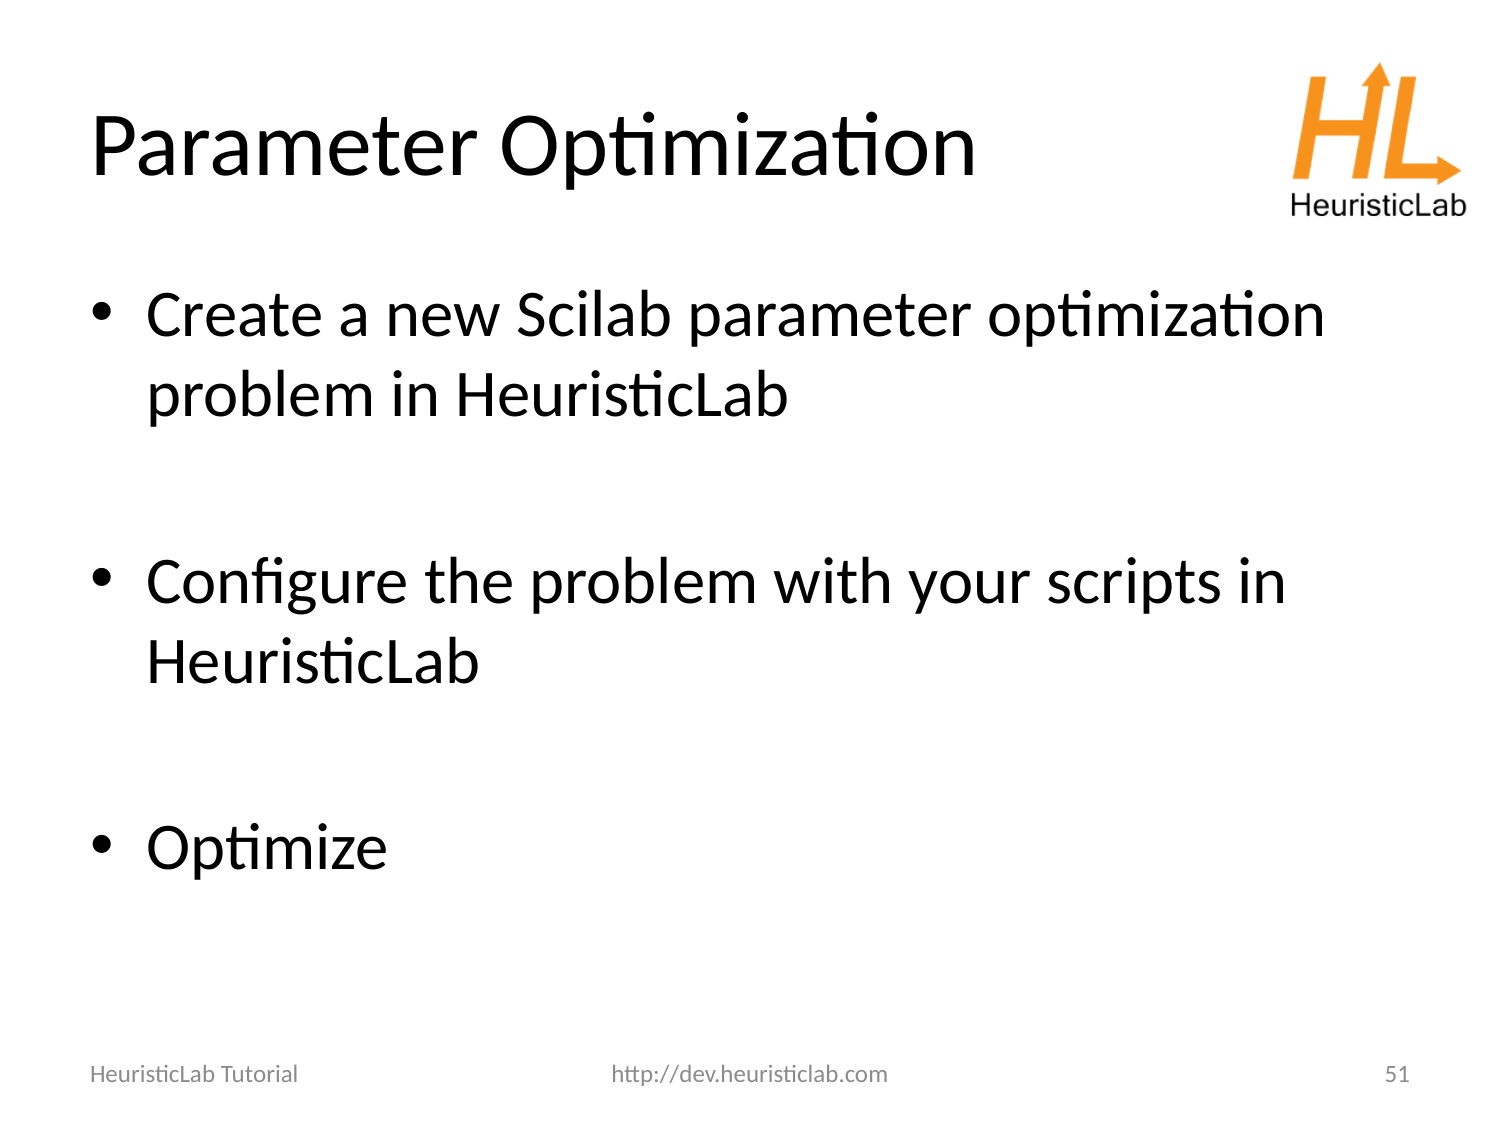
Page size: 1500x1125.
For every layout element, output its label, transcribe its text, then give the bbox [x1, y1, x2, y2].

title Parameter Optimization [75, 45, 1282, 233]
picture [1281, 27, 1474, 244]
slide_number 51 [1074, 1042, 1425, 1103]
slide_number HeuristicLab Tutorial [75, 1042, 425, 1103]
footer http://dev.heuristiclab.com [512, 1042, 988, 1103]
list Create a new Scilab parameter optimization problem in HeuristicLab Configure the problem with your scripts in HeuristicLab Optimize [75, 262, 1425, 1005]
